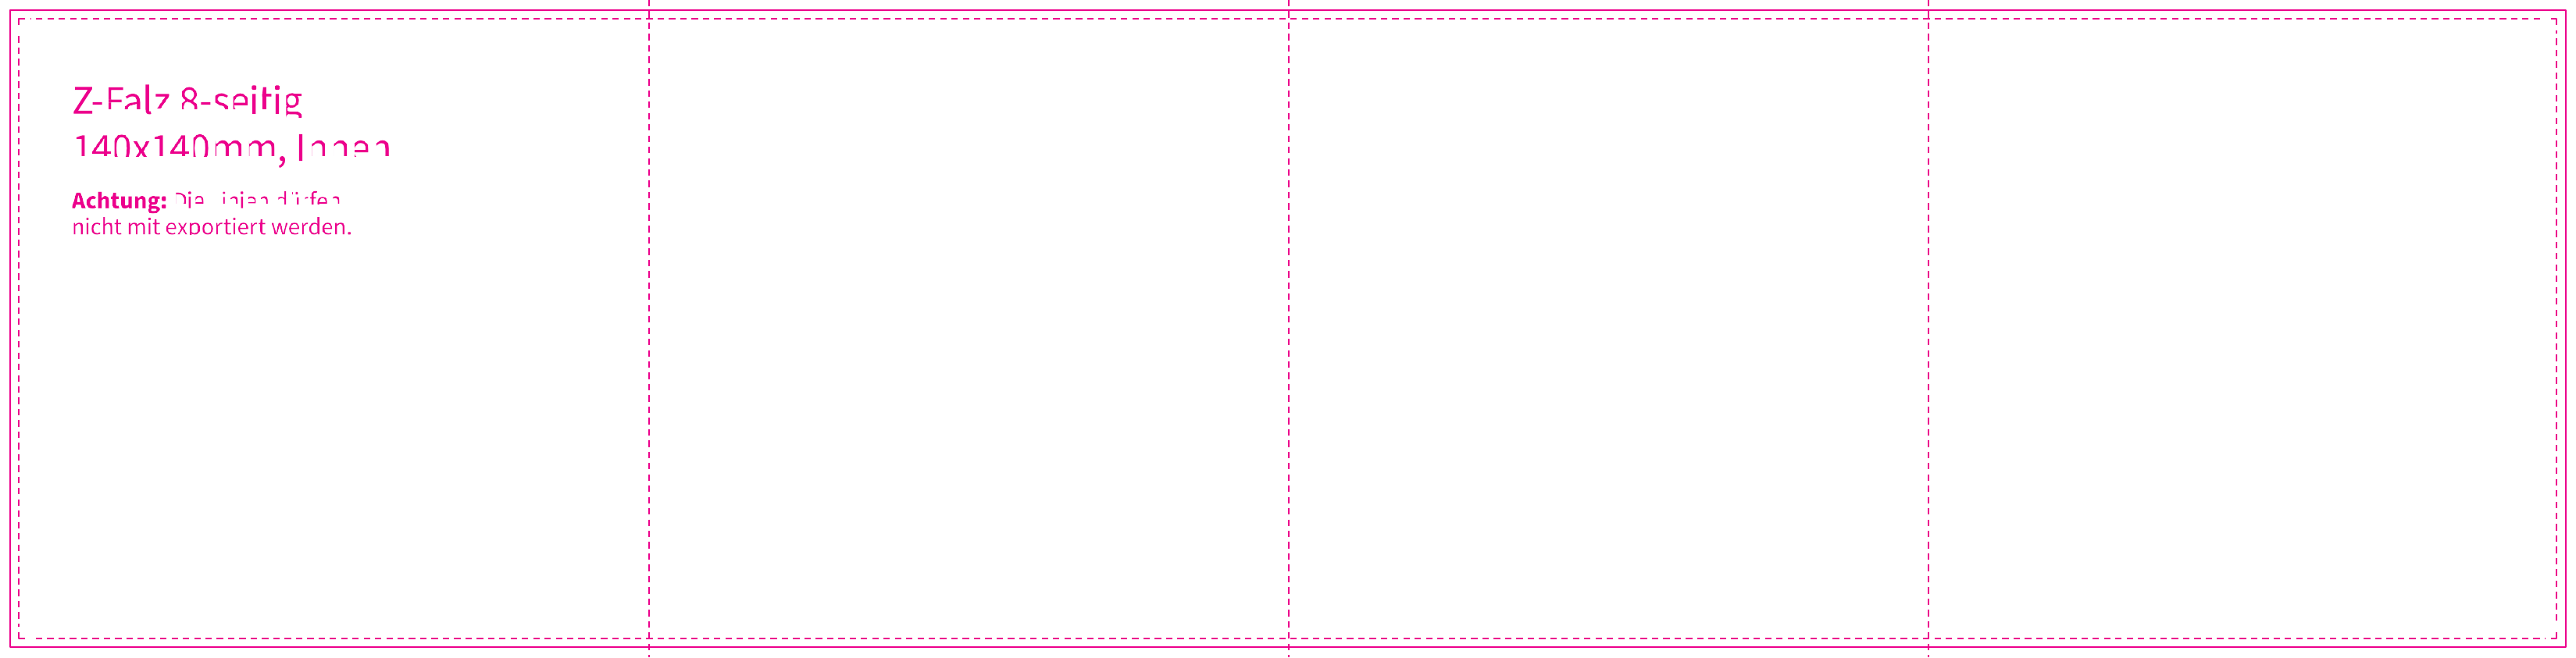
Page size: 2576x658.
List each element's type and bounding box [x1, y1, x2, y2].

text_box [215, 140, 242, 156]
text_box [248, 140, 275, 156]
text_box [277, 79, 303, 118]
text_box [19, 632, 25, 638]
text_box [2551, 19, 2557, 25]
text_box [298, 133, 303, 162]
text_box [312, 140, 326, 156]
text_box [202, 93, 248, 109]
text_box [19, 19, 25, 25]
text_box [355, 140, 369, 157]
text_box [279, 156, 285, 169]
text_box [254, 79, 272, 109]
text_box [2551, 632, 2557, 638]
text_box [182, 87, 198, 109]
text_box [75, 129, 209, 157]
text_box [147, 78, 169, 109]
text_box [72, 186, 354, 235]
text_box [74, 80, 142, 109]
text_box [334, 140, 348, 156]
text_box [376, 140, 389, 156]
